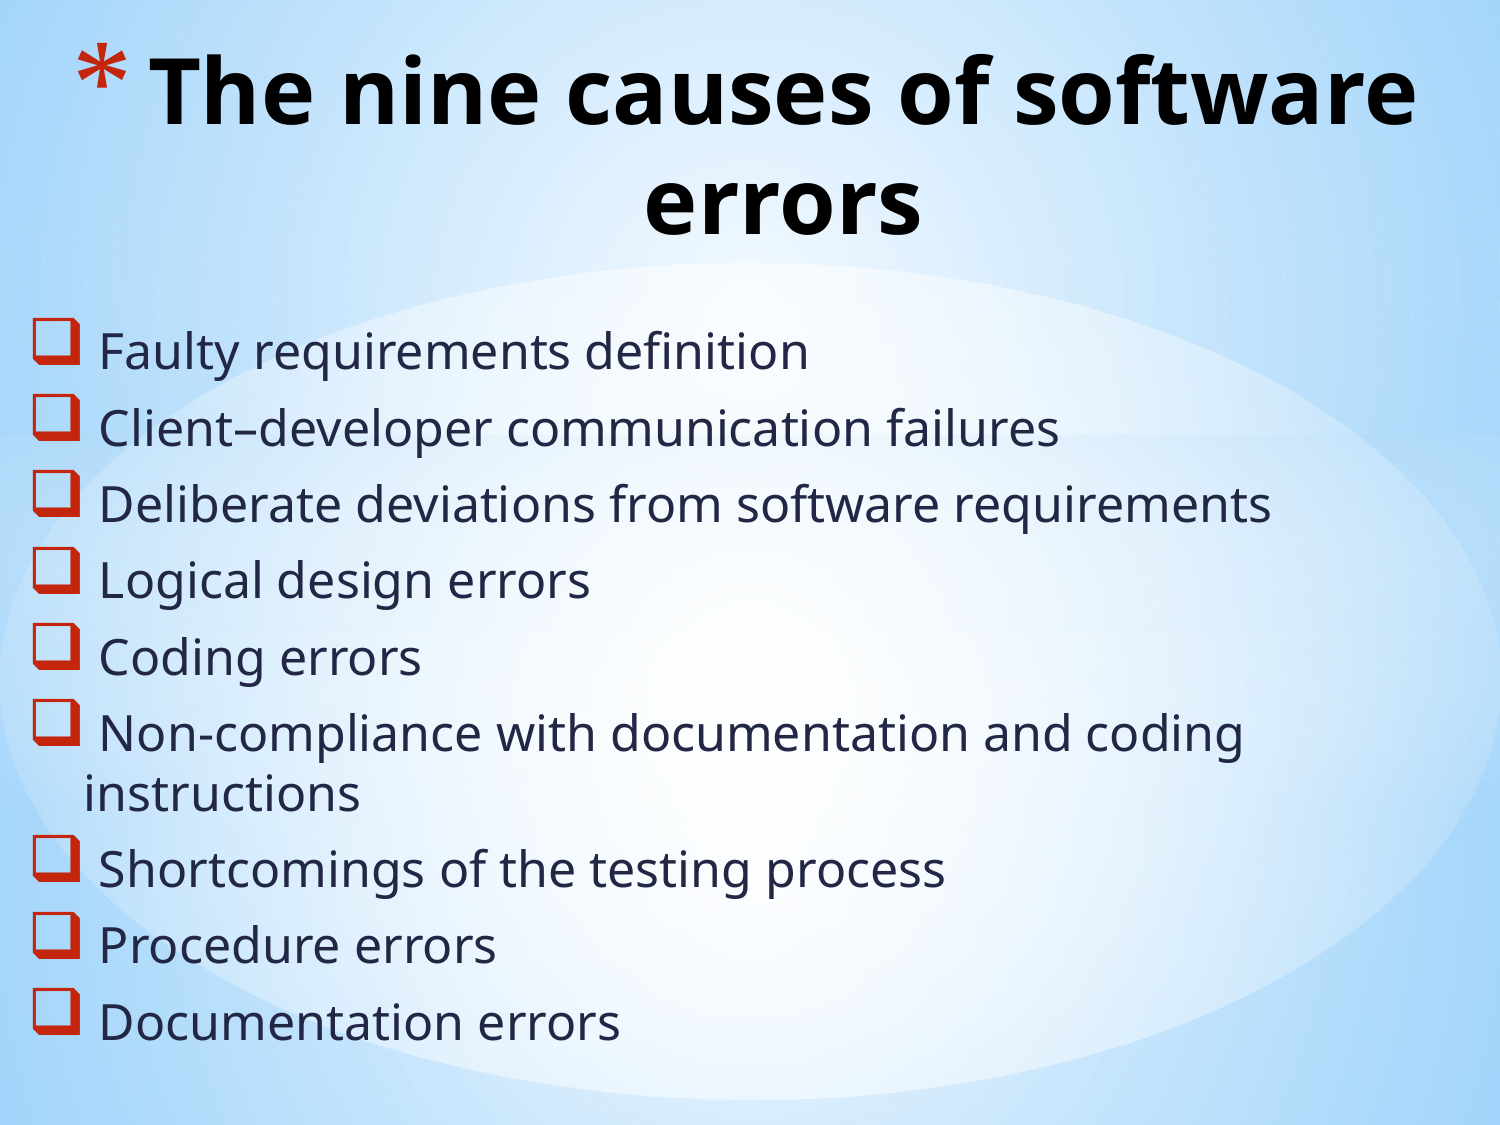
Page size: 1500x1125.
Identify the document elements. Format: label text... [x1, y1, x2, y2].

subtitle Faulty requirements definition Client–developer communication failures Deliberate deviations from software requirements Logical design errors Coding errors Non-compliance with documentation and coding instructions Shortcomings of the testing process Procedure errors Documentation errors [12, 312, 1488, 1075]
title The nine causes of software errors [12, 24, 1450, 250]
